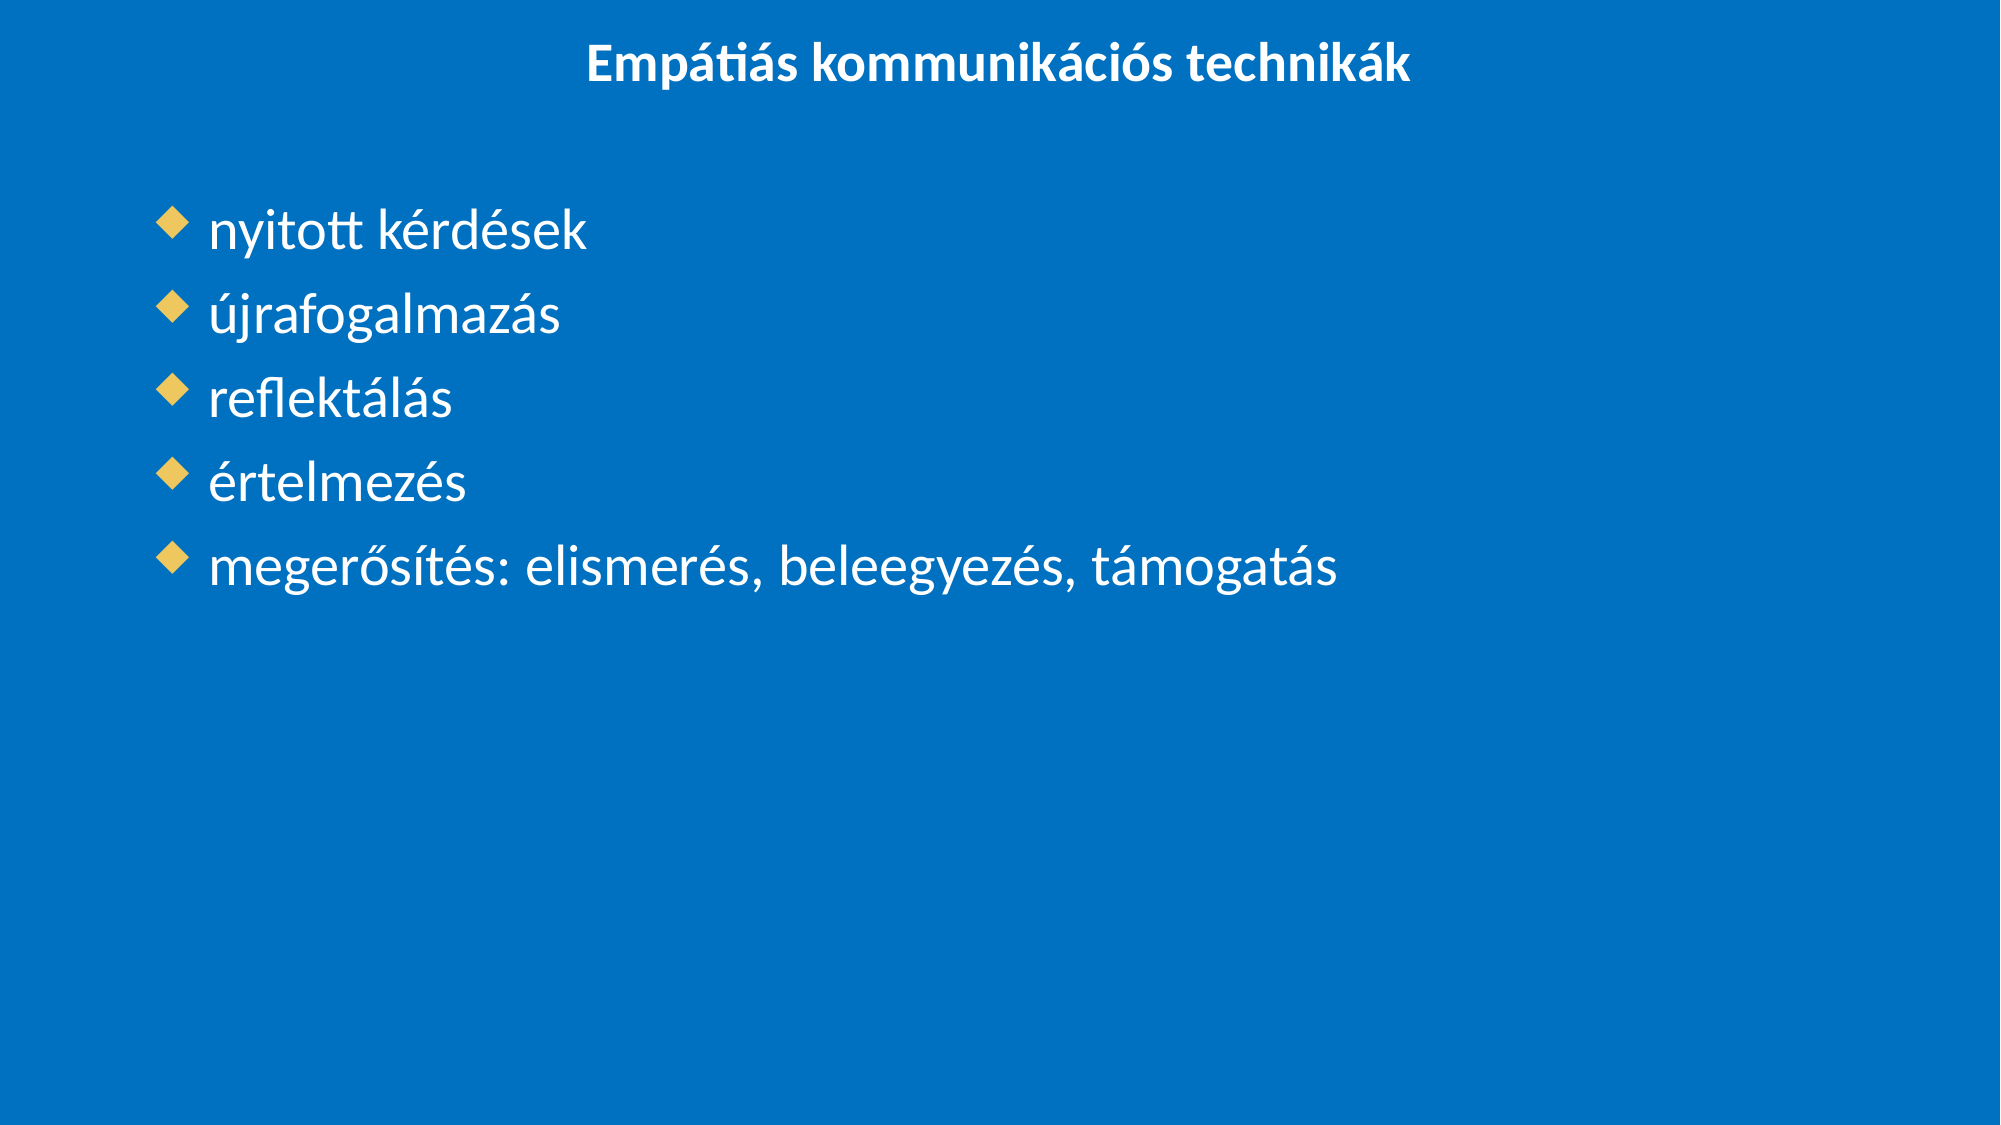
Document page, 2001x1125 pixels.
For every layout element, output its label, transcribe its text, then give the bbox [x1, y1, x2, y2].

list nyitott kérdések újrafogalmazás reflektálás értelmezés megerősítés: elismerés, beleegyezés, támogatás [137, 192, 1863, 1014]
title Empátiás kommunikációs technikák [137, 24, 1863, 169]
